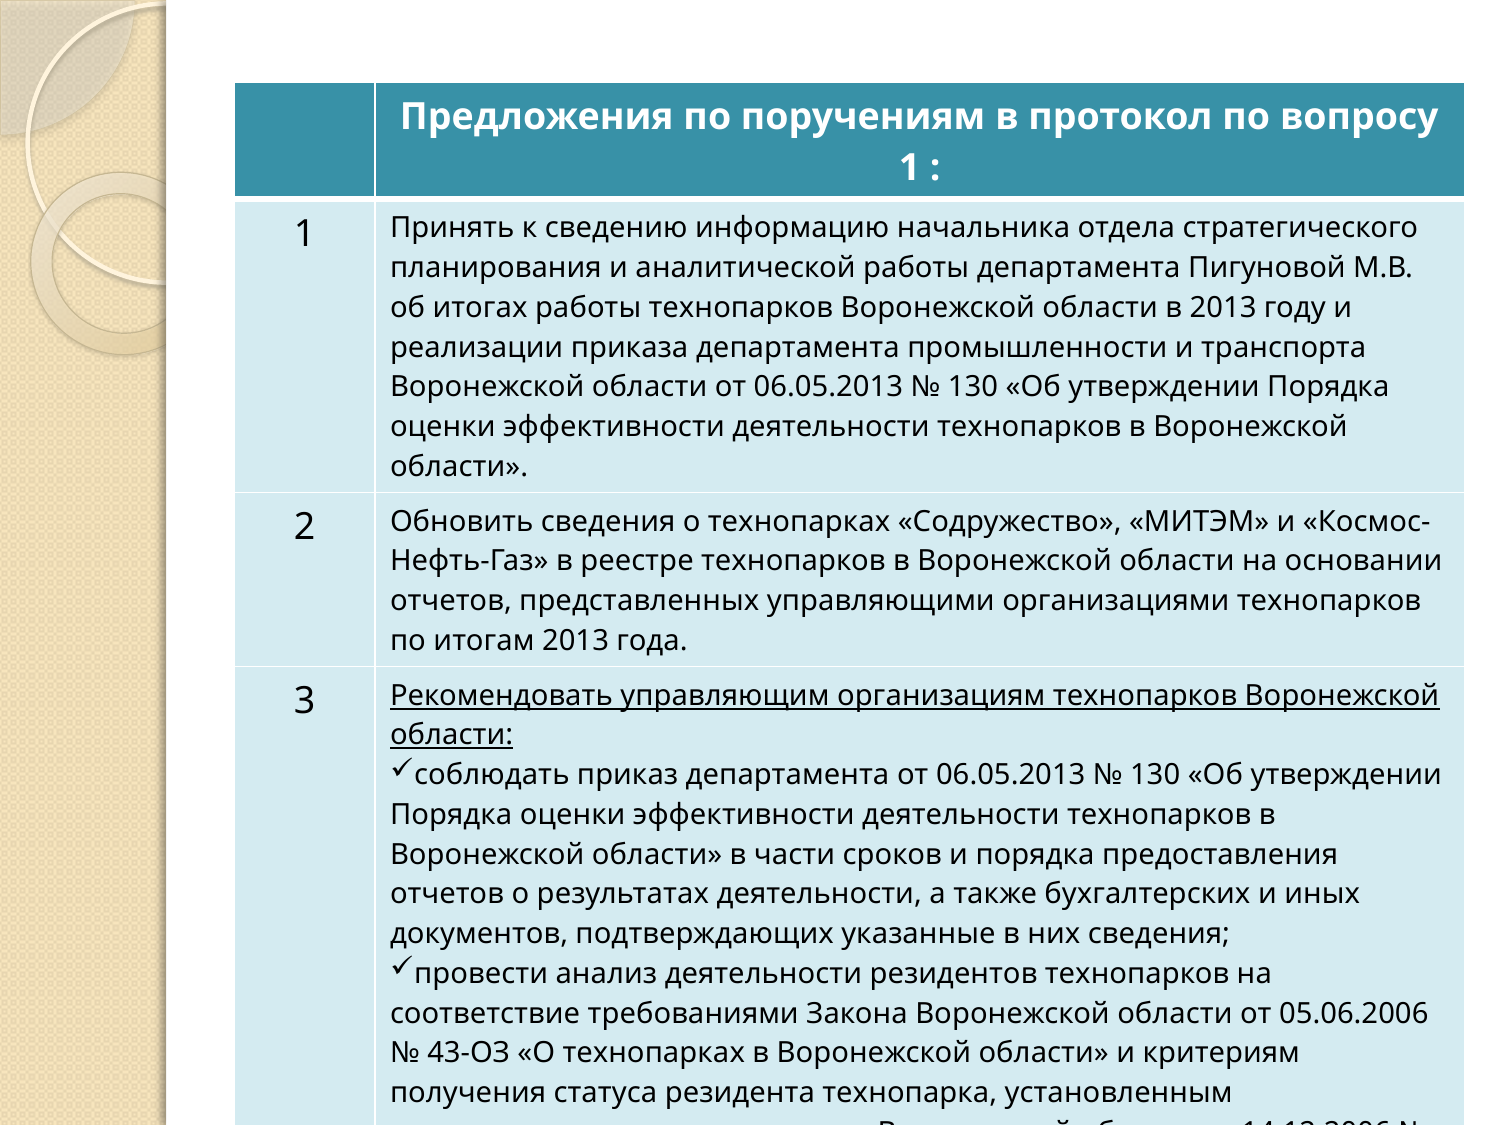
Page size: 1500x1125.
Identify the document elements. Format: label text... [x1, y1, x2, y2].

table_header [235, 83, 374, 196]
table_cell 1 [235, 202, 374, 492]
table_cell Рекомендовать управляющим организациям технопарков Воронежской области: соблюдать приказ департамента от 06.05.2013 № 130 «Об утверждении Порядка оценки эффективности деятельности технопарков в Воронежской области» в части сроков и порядка предоставления отчетов о результатах деятельности, а также бухгалтерских и иных документов, подтверждающих указанные в них сведения; провести анализ деятельности резидентов технопарков на соответствие требованиями Закона Воронежской области от 05.06.2006 № 43-ОЗ «О технопарках в Воронежской области» и критериям получения статуса резидента технопарка, установленным постановлением администрации Воронежской области от 14.12.2006 № 1028 (в редакции постановления правительства Воронежской области от 20.05.2013 № 422) «Об организации и развитии технопарков в Воронежской области»; результаты анализа и предложения по оптимизации деятельности технопарков направить в департамент в срок до 1 октября 2014 года. [376, 667, 1464, 1125]
table_header Предложения по поручениям в протокол по вопросу 1 : [376, 83, 1464, 196]
table_cell 2 [235, 493, 374, 666]
table_cell Принять к сведению информацию начальника отдела стратегического планирования и аналитической работы департамента Пигуновой М.В. об итогах работы технопарков Воронежской области в 2013 году и реализации приказа департамента промышленности и транспорта Воронежской области от 06.05.2013 № 130 «Об утверждении Порядка оценки эффективности деятельности технопарков в Воронежской области». [376, 202, 1464, 492]
table_cell Обновить сведения о технопарках «Содружество», «МИТЭМ» и «Космос-Нефть-Газ» в реестре технопарков в Воронежской области на основании отчетов, представленных управляющими организациями технопарков по итогам 2013 года. [376, 493, 1464, 666]
table_cell 3 [235, 667, 374, 1125]
